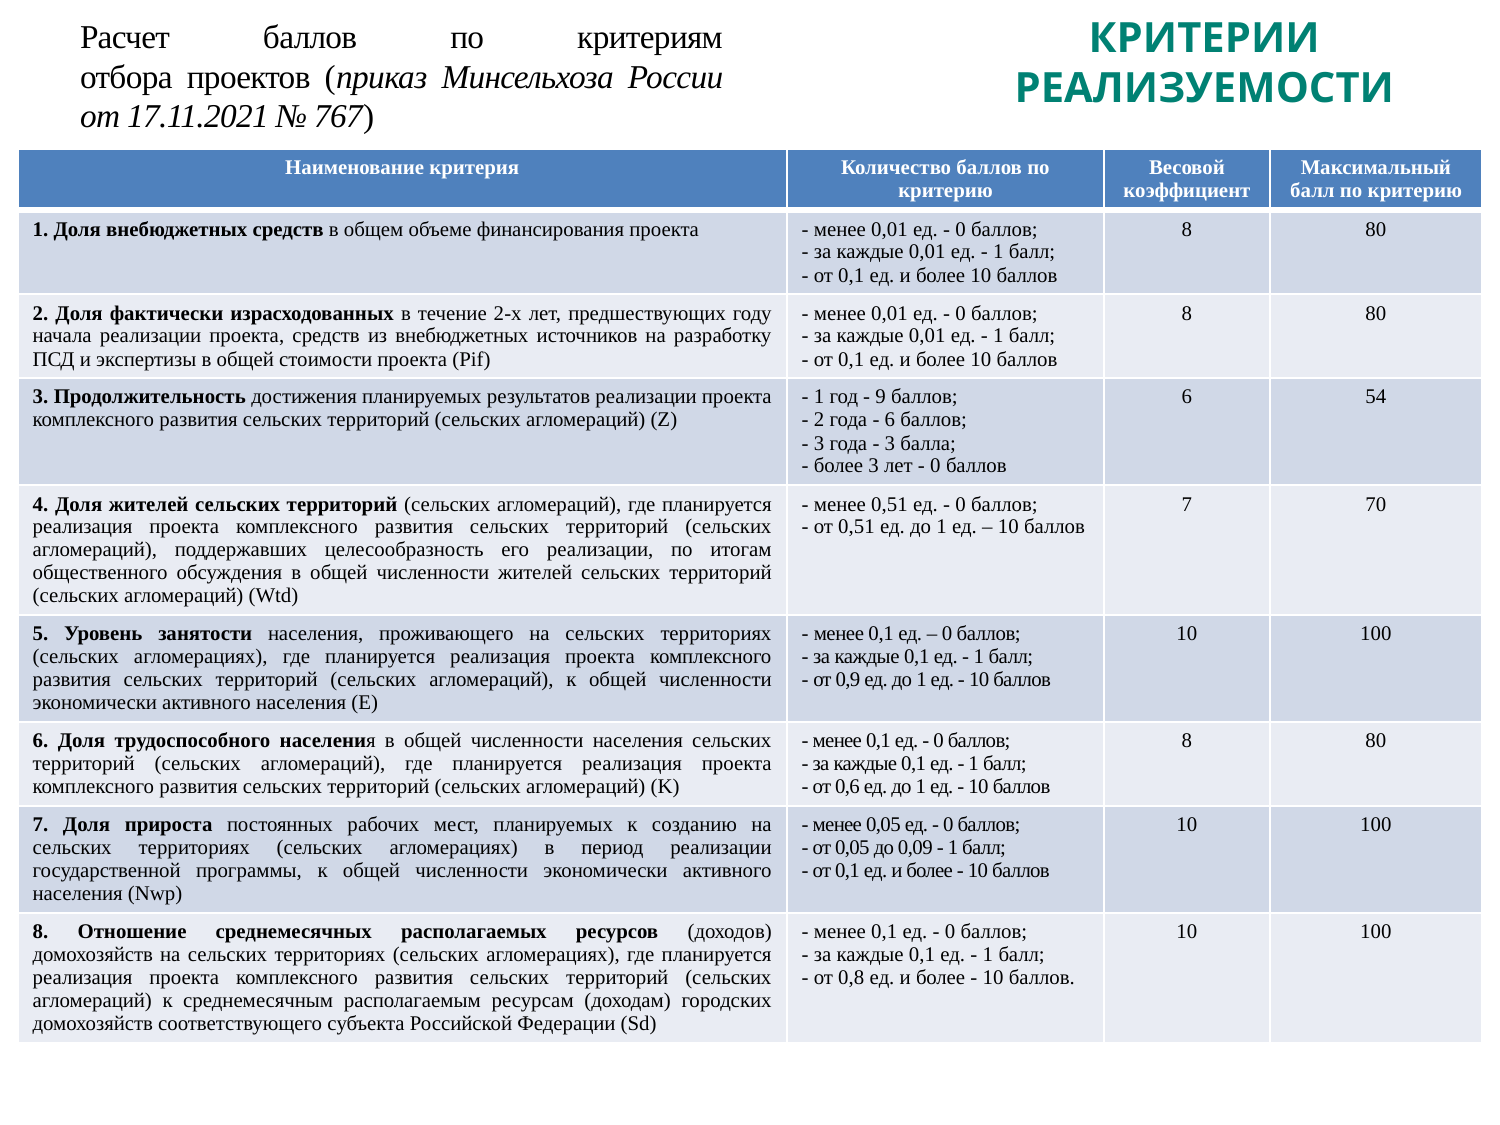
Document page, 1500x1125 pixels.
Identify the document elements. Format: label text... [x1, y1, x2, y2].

table_header Максимальный балл по критерию [1271, 150, 1481, 207]
table_cell - менее 0,1 ед. – 0 баллов; - за каждые 0,1 ед. - 1 балл; - от 0,9 ед. до 1 ед. - 10 баллов [788, 616, 1103, 721]
table_cell 80 [1271, 213, 1481, 293]
text_box КРИТЕРИИ РЕАЛИЗУЕМОСТИ [988, 2, 1420, 110]
table_cell 6. Доля трудоспособного населения в общей численности населения сельских территорий (сельских агломераций), где планируется реализация проекта комплексного развития сельских территорий (сельских агломераций) (K) [19, 723, 786, 805]
table_cell 70 [1271, 486, 1481, 614]
table_cell 8 [1105, 213, 1269, 293]
table_cell 100 [1271, 616, 1481, 721]
table_cell 7. Доля прироста постоянных рабочих мест, планируемых к созданию на сельских территориях (сельских агломерациях) в период реализации государственной программы, к общей численности экономически активного населения (Nwp) [19, 807, 786, 912]
table_header Количество баллов по критерию [788, 150, 1103, 207]
table_header Наименование критерия [19, 150, 786, 207]
table_cell - менее 0,01 ед. - 0 баллов; - за каждые 0,01 ед. - 1 балл; - от 0,1 ед. и более 10 баллов [788, 213, 1103, 293]
table_header Весовой коэффициент [1105, 150, 1269, 207]
table_cell - менее 0,01 ед. - 0 баллов; - за каждые 0,01 ед. - 1 балл; - от 0,1 ед. и более 10 баллов [788, 295, 1103, 377]
table_cell 80 [1271, 295, 1481, 377]
table_cell 10 [1105, 807, 1269, 912]
table_cell 54 [1271, 379, 1481, 484]
table_cell 1. Доля внебюджетных средств в общем объеме финансирования проекта [19, 213, 786, 293]
table_cell 100 [1271, 807, 1481, 912]
title Расчет баллов по критериям отбора проектов (приказ Минсельхоза России от 17.11.2021 № 767) [64, 7, 739, 138]
table_cell 3. Продолжительность достижения планируемых результатов реализации проекта комплексного развития сельских территорий (сельских агломераций) (Z) [19, 379, 786, 484]
table_cell 8 [1105, 723, 1269, 805]
table_cell 10 [1105, 914, 1269, 1042]
table_cell - менее 0,1 ед. - 0 баллов; - за каждые 0,1 ед. - 1 балл; - от 0,6 ед. до 1 ед. - 10 баллов [788, 723, 1103, 805]
table_cell 4. Доля жителей сельских территорий (сельских агломераций), где планируется реализация проекта комплексного развития сельских территорий (сельских агломераций), поддержавших целесообразность его реализации, по итогам общественного обсуждения в общей численности жителей сельских территорий (сельских агломераций) (Wtd) [19, 486, 786, 614]
table_cell 100 [1271, 914, 1481, 1042]
table_cell - 1 год - 9 баллов; - 2 года - 6 баллов; - 3 года - 3 балла; - более 3 лет - 0 баллов [788, 379, 1103, 484]
table_cell - менее 0,1 ед. - 0 баллов; - за каждые 0,1 ед. - 1 балл; - от 0,8 ед. и более - 10 баллов. [788, 914, 1103, 1042]
table_cell - менее 0,51 ед. - 0 баллов; - от 0,51 ед. до 1 ед. – 10 баллов [788, 486, 1103, 614]
table_cell 7 [1105, 486, 1269, 614]
table_cell - менее 0,05 ед. - 0 баллов; - от 0,05 до 0,09 - 1 балл; - от 0,1 ед. и более - 10 баллов [788, 807, 1103, 912]
table_cell 2. Доля фактически израсходованных в течение 2-х лет, предшествующих году начала реализации проекта, средств из внебюджетных источников на разработку ПСД и экспертизы в общей стоимости проекта (Pif) [19, 295, 786, 377]
table_cell 10 [1105, 616, 1269, 721]
table_cell 6 [1105, 379, 1269, 484]
table_cell 8 [1105, 295, 1269, 377]
table_cell 5. Уровень занятости населения, проживающего на сельских территориях (сельских агломерациях), где планируется реализация проекта комплексного развития сельских территорий (сельских агломераций), к общей численности экономически активного населения (E) [19, 616, 786, 721]
table_cell 80 [1271, 723, 1481, 805]
table_cell 8. Отношение среднемесячных располагаемых ресурсов (доходов) домохозяйств на сельских территориях (сельских агломерациях), где планируется реализация проекта комплексного развития сельских территорий (сельских агломераций) к среднемесячным располагаемым ресурсам (доходам) городских домохозяйств соответствующего субъекта Российской Федерации (Sd) [19, 914, 786, 1042]
